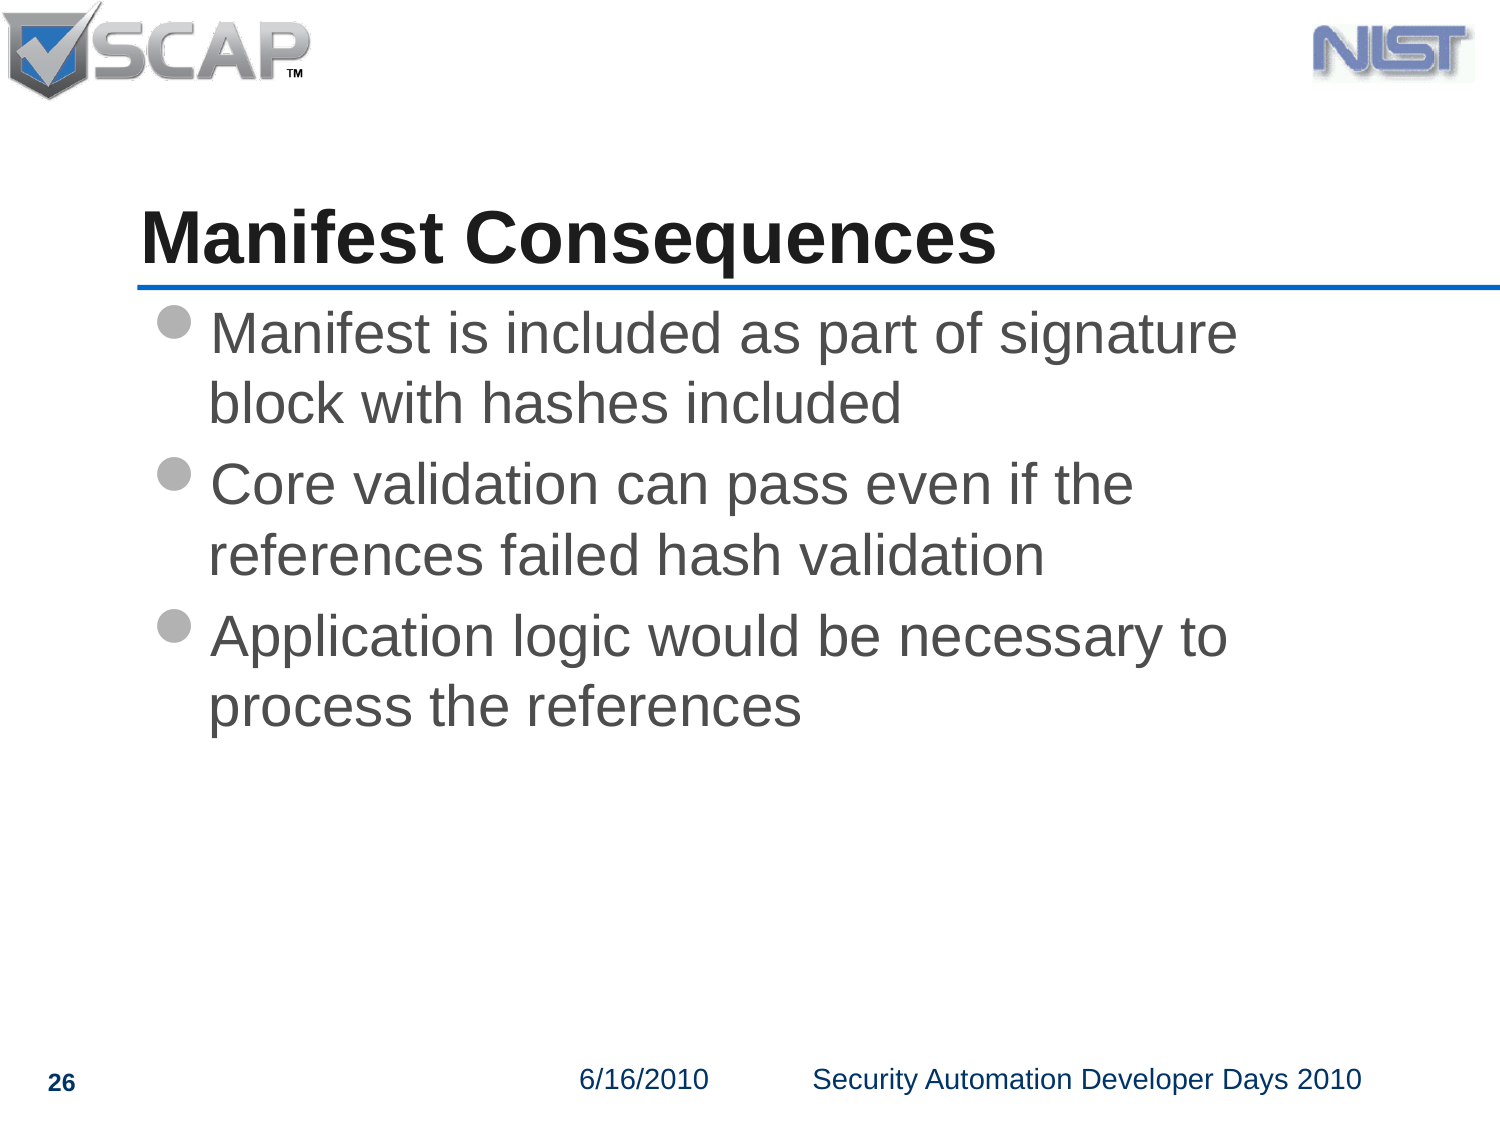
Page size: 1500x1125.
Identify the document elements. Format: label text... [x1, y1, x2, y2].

picture [1312, 24, 1475, 83]
picture [0, 0, 313, 103]
slide_number 26 [13, 1023, 111, 1105]
footer Security Automation Developer Days 2010 [749, 1024, 1426, 1104]
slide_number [374, 1024, 725, 1104]
title Manifest Consequences [124, 99, 1426, 288]
list Manifest is included as part of signature block with hashes included Core validation can pass even if the references failed hash validation Application logic would be necessary to process the references [137, 287, 1400, 1026]
